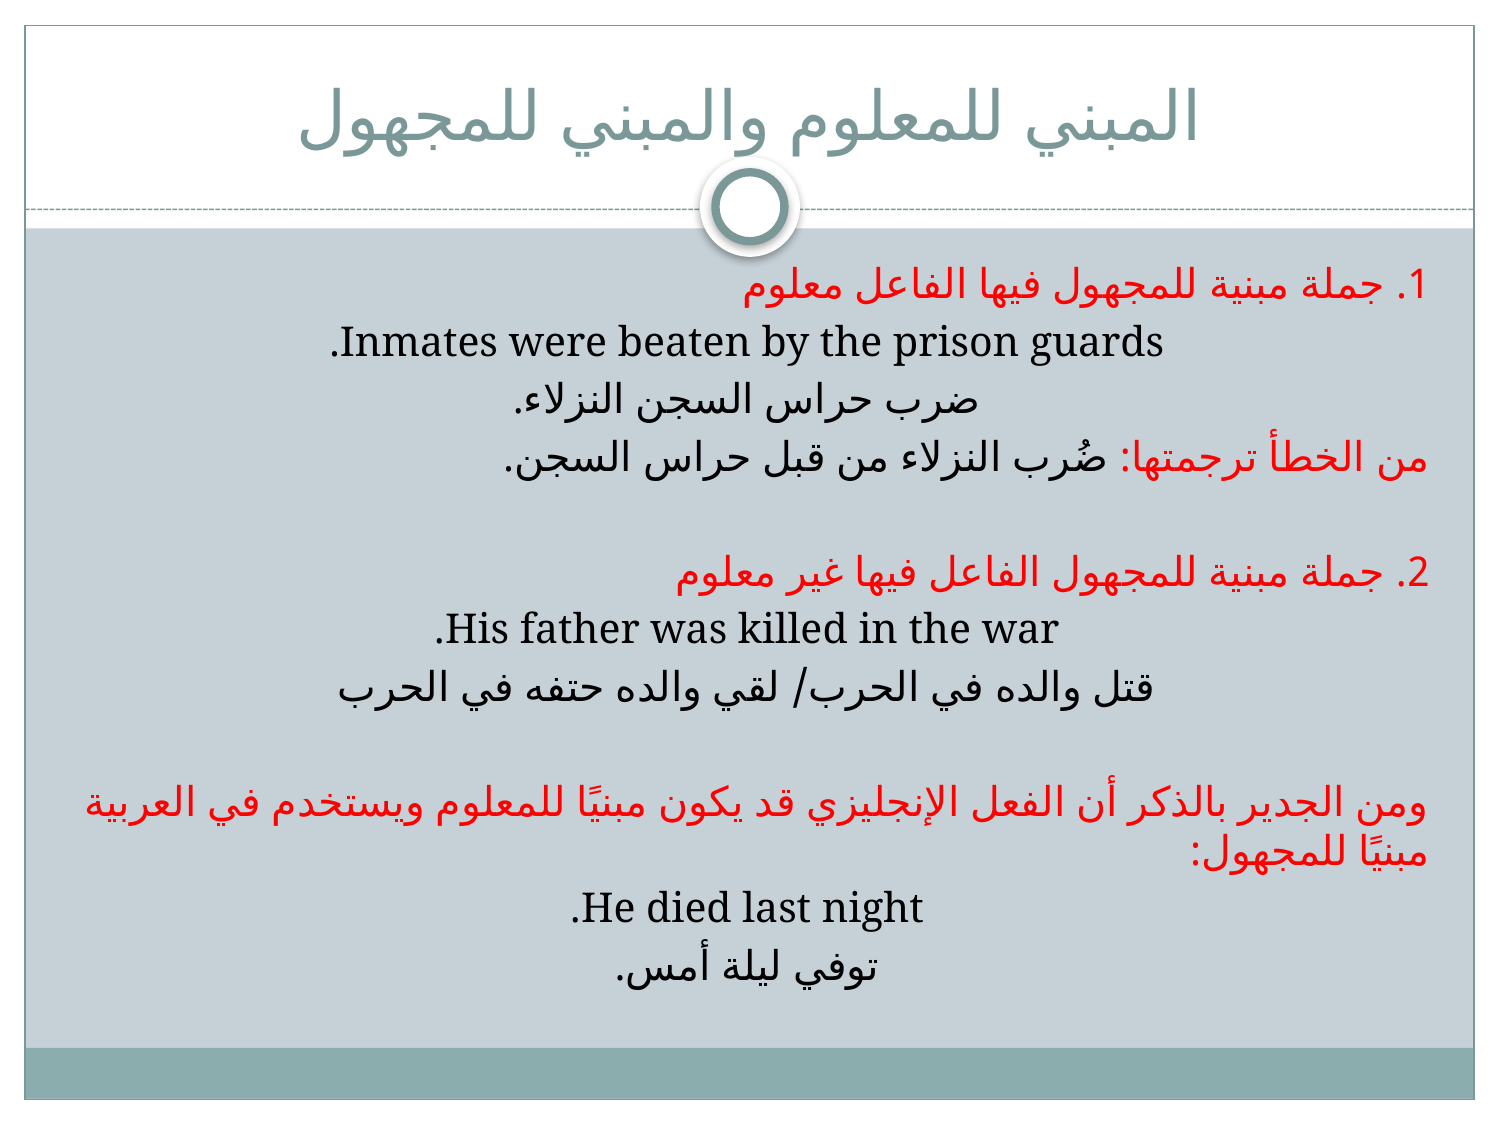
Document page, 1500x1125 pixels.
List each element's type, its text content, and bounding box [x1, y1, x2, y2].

title المبني للمعلوم والمبني للمجهول [49, 37, 1450, 162]
list 1. جملة مبنية للمجهول فيها الفاعل معلوم Inmates were beaten by the prison guards. ضرب حراس السجن النزلاء. من الخطأ ترجمتها: ضُرب النزلاء من قبل حراس السجن. 2. جملة مبنية للمجهول الفاعل فيها غير معلوم His father was killed in the war. قتل والده في الحرب/ لقي والده حتفه في الحرب ومن الجدير بالذكر أن الفعل الإنجليزي قد يكون مبنيًا للمعلوم ويستخدم في العربية مبنيًا للمجهول: He died last night. توفي ليلة أمس. [49, 250, 1445, 1001]
